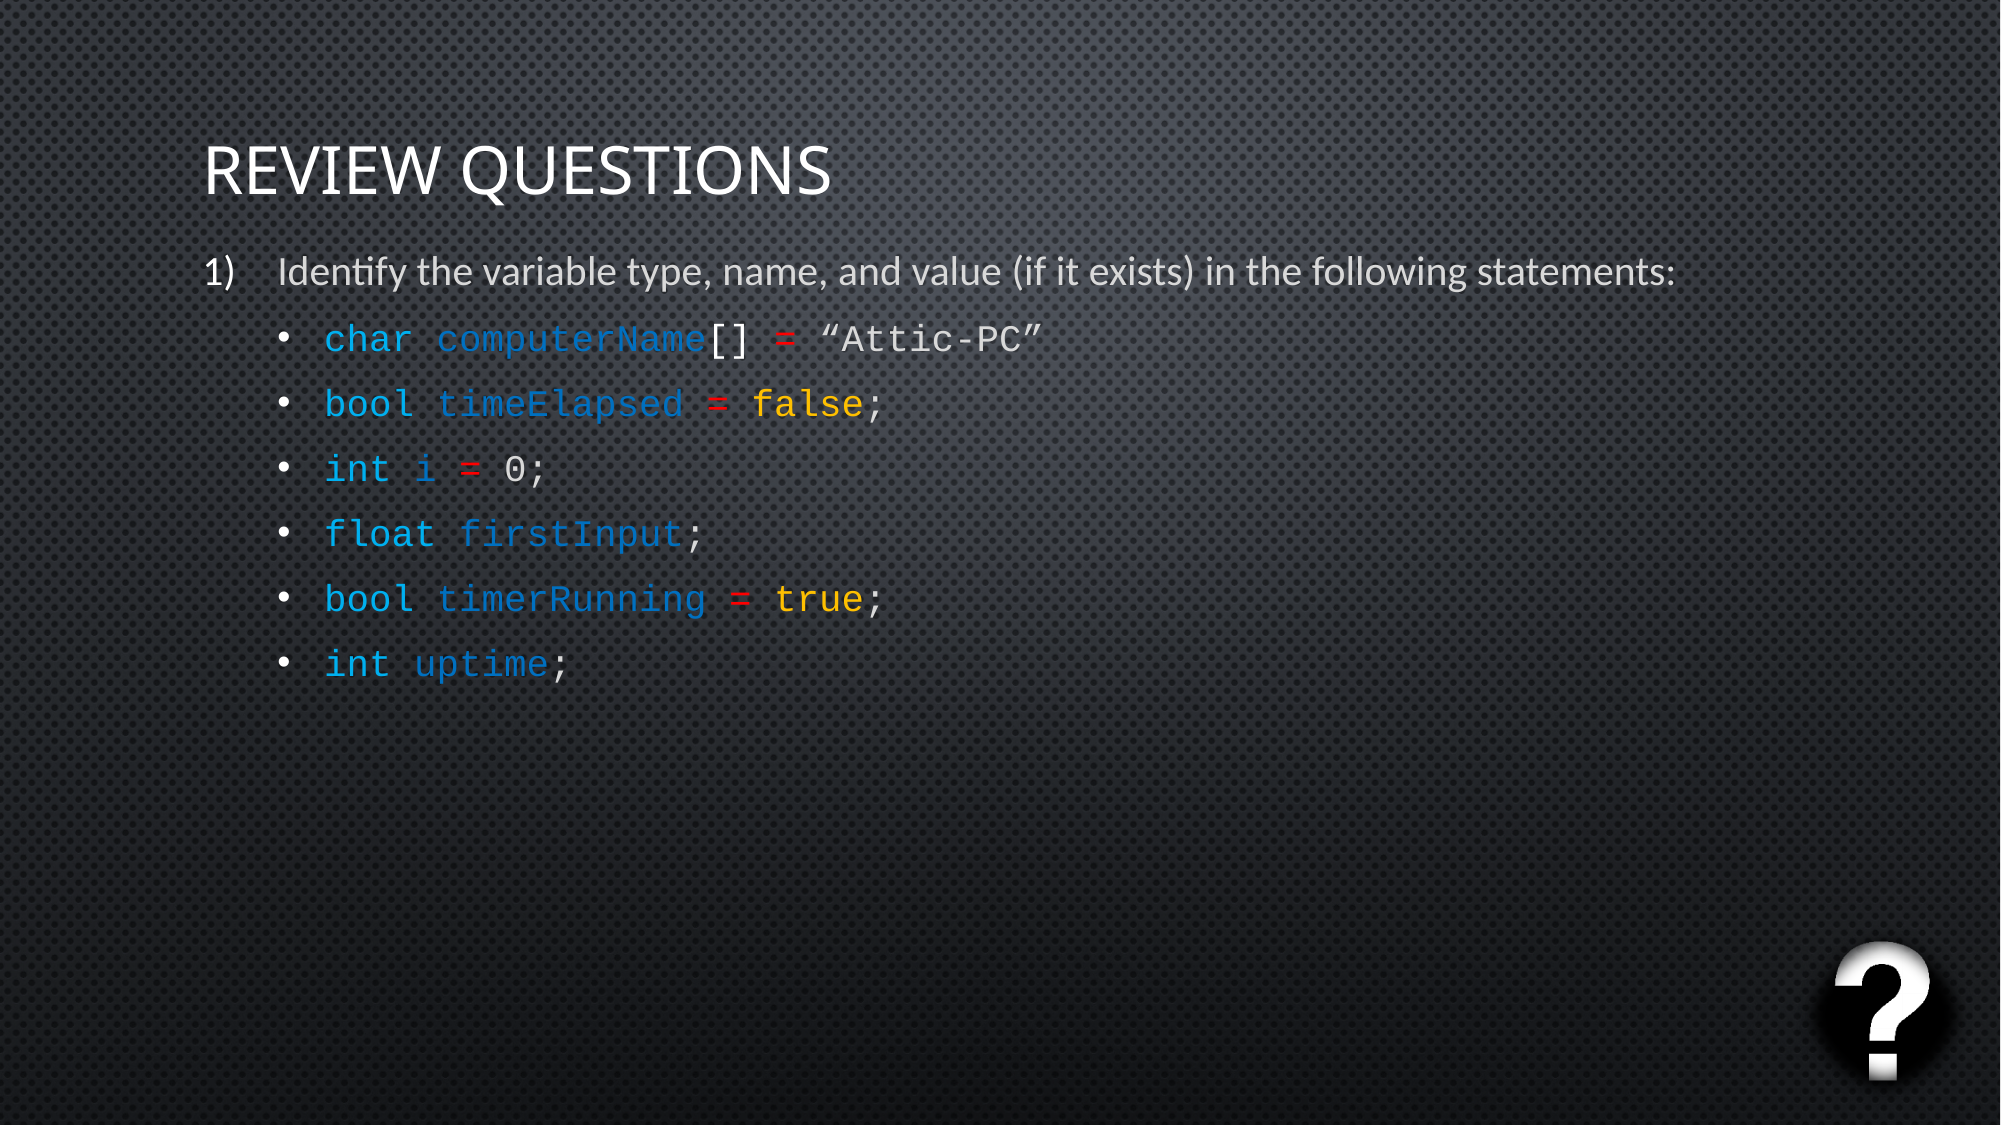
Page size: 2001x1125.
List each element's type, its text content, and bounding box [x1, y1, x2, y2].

list Identify the variable type, name, and value (if it exists) in the following statements: char computerName[] = “Attic-PC” bool timeElapsed = false; int i = 0; float firstInput; bool timerRunning = true; int uptime; [187, 236, 1937, 950]
picture [1795, 921, 1974, 1100]
title Review Questions [187, 99, 1813, 236]
